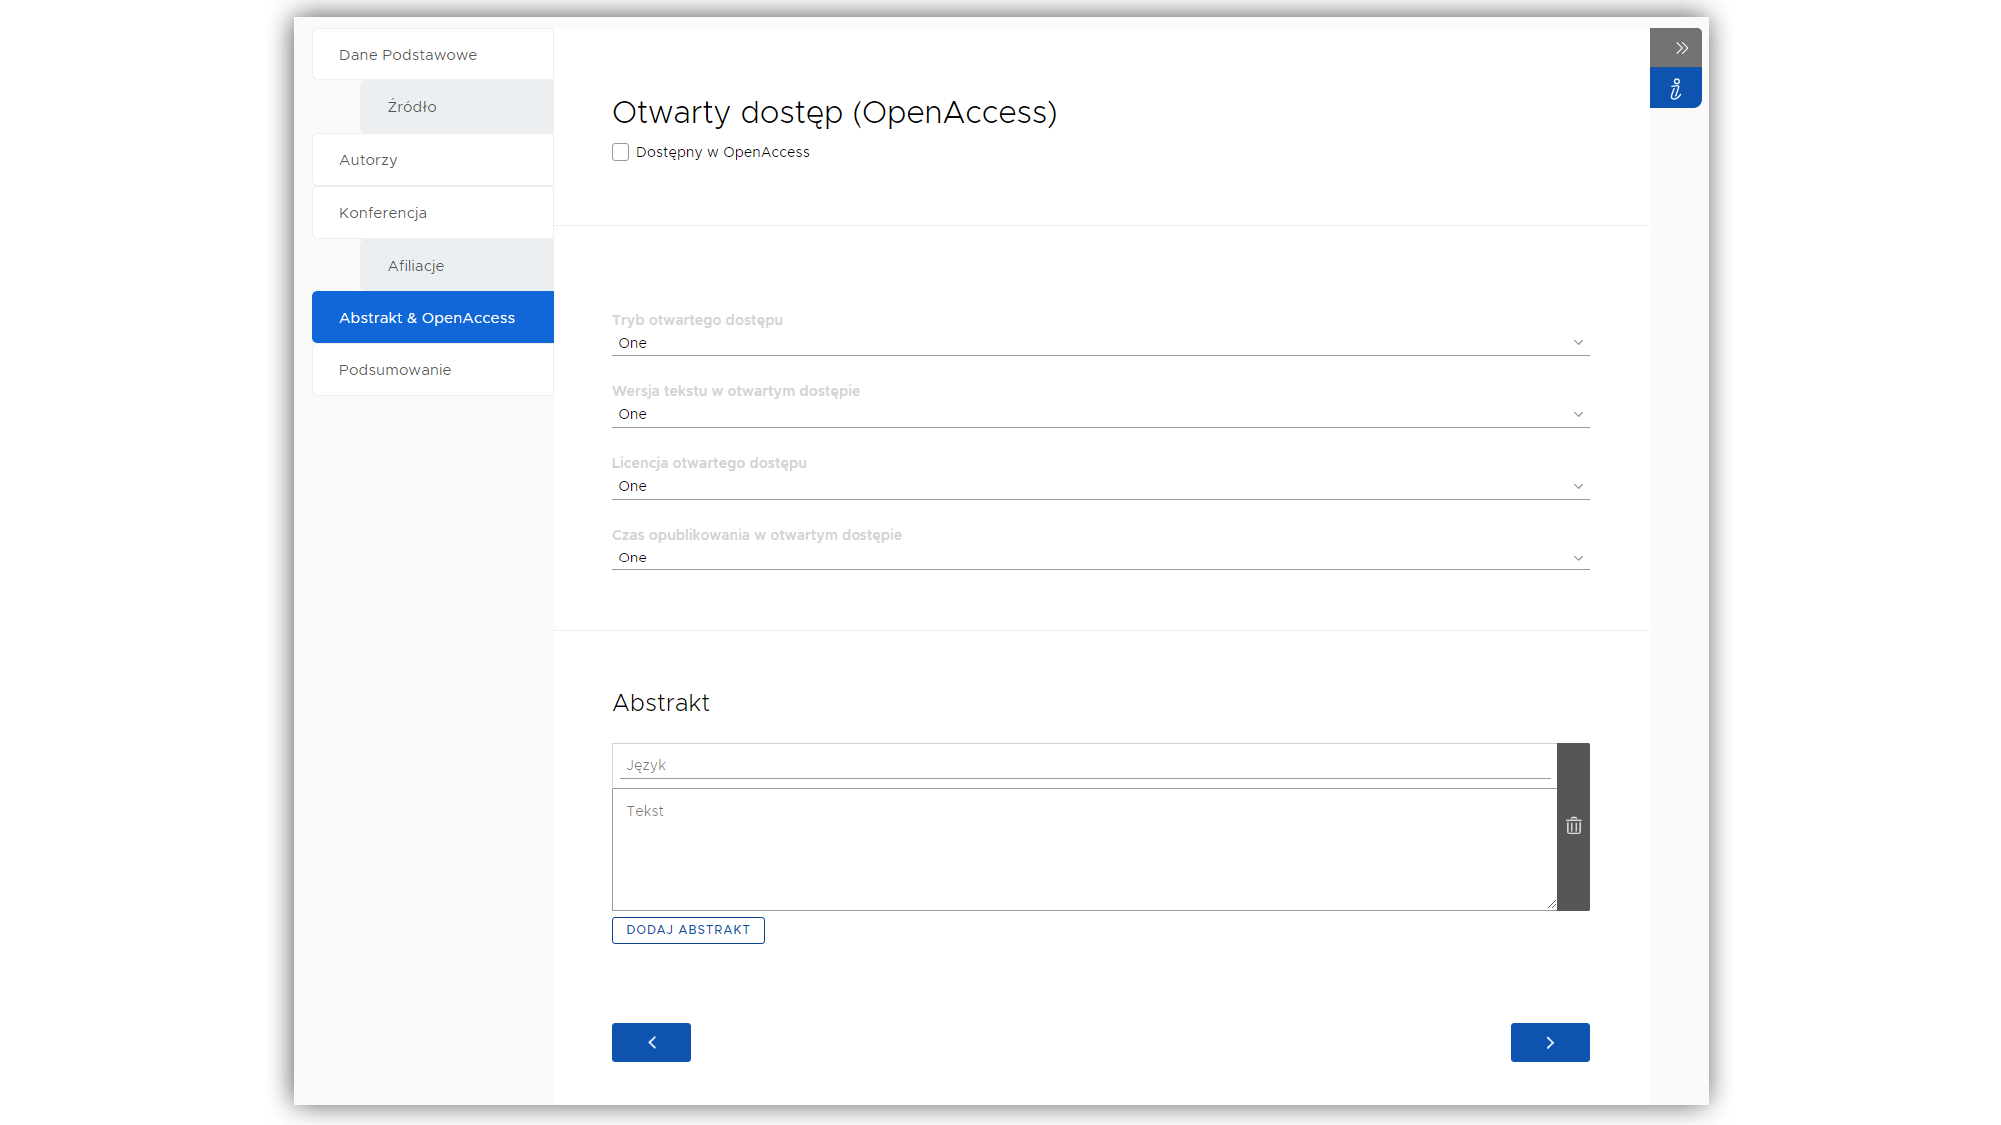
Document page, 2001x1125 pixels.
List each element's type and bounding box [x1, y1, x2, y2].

picture [294, 17, 1709, 1105]
